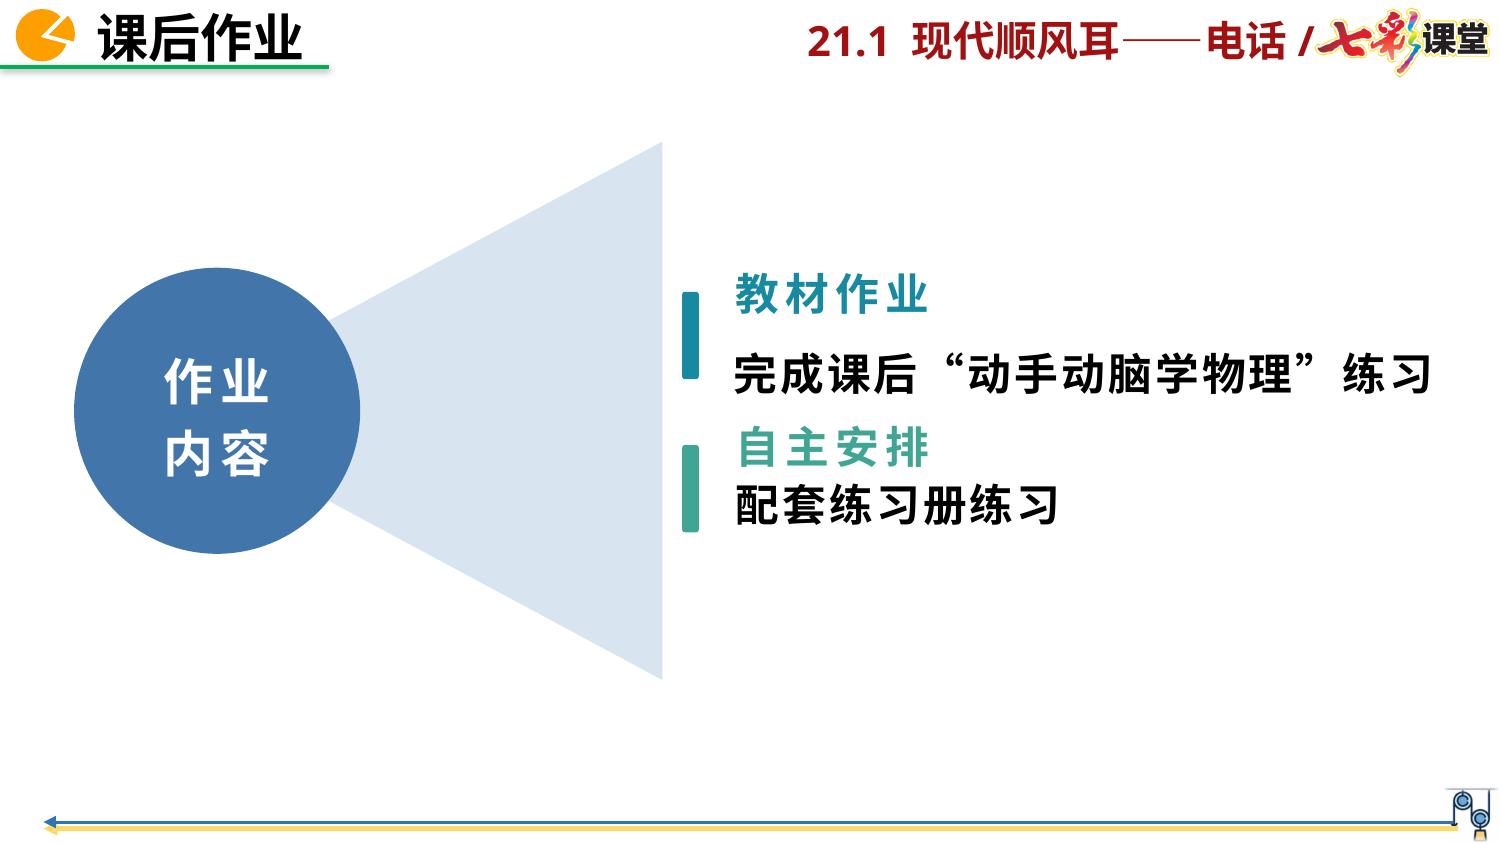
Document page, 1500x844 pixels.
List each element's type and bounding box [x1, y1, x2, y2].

text_box [73, 141, 1462, 681]
picture [1313, 7, 1492, 77]
picture [1449, 793, 1493, 836]
